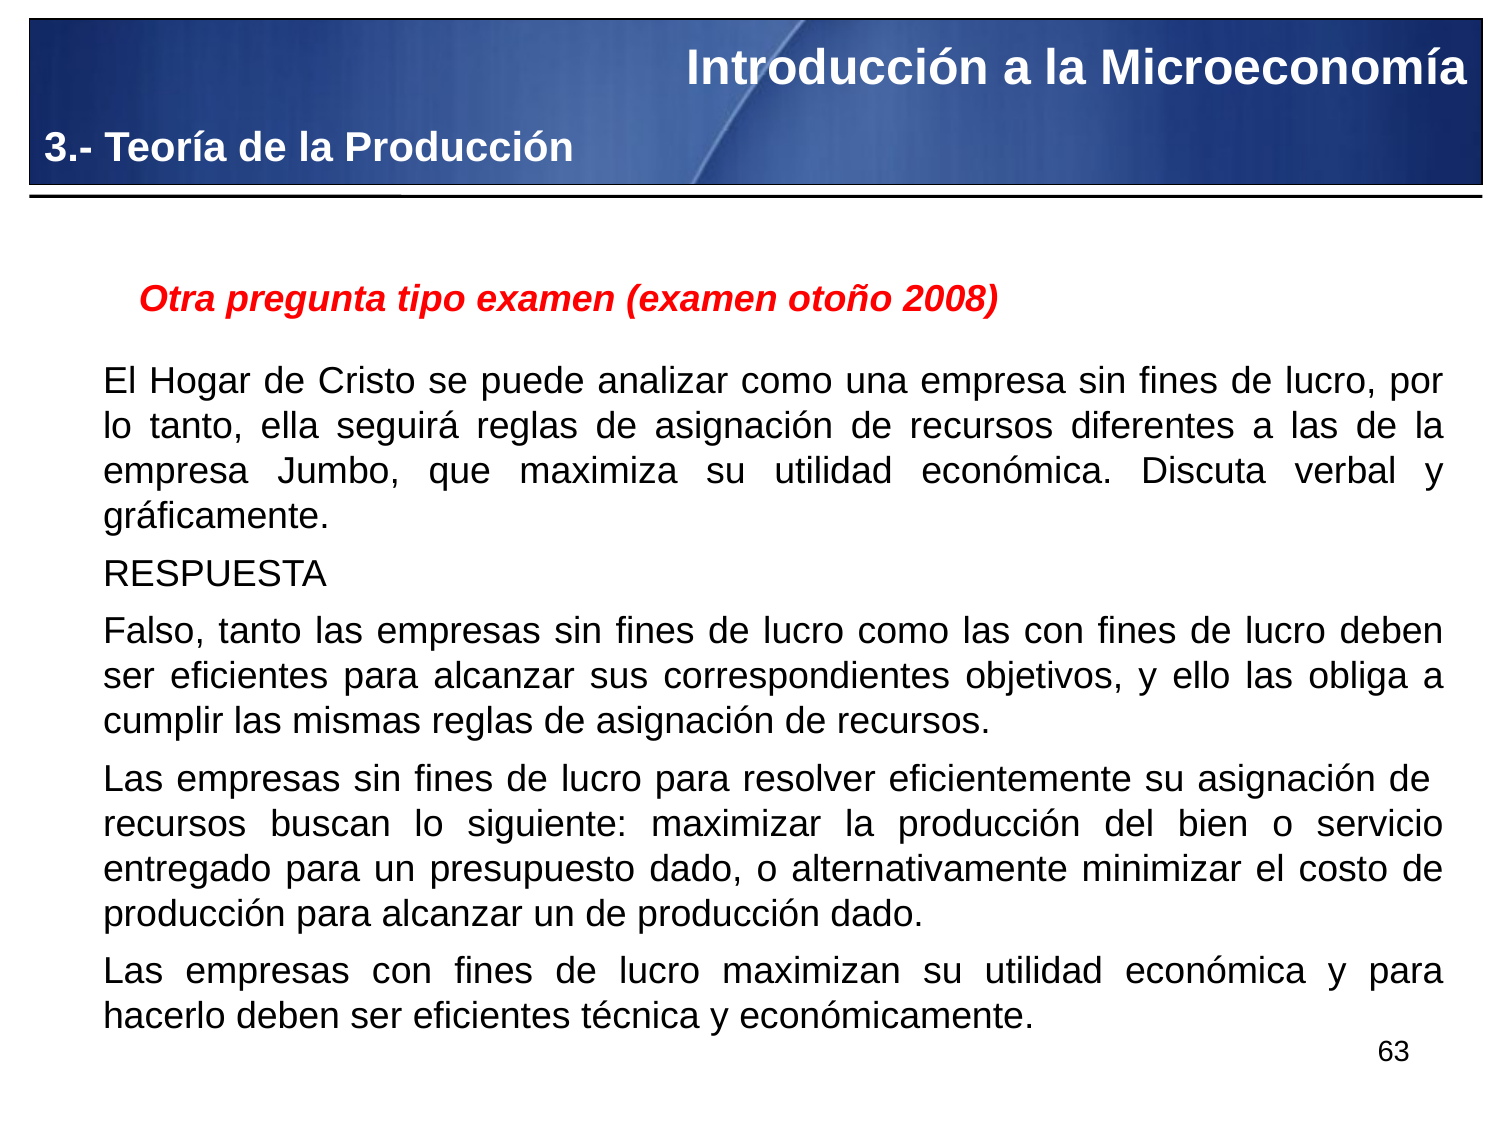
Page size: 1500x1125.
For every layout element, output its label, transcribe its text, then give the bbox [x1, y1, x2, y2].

text_box El Hogar de Cristo se puede analizar como una empresa sin fines de lucro, por lo tanto, ella seguirá reglas de asignación de recursos diferentes a las de la empresa Jumbo, que maximiza su utilidad económica. Discuta verbal y gráficamente. RESPUESTA Falso, tanto las empresas sin fines de lucro como las con fines de lucro deben ser eficientes para alcanzar sus correspondientes objetivos, y ello las obliga a cumplir las mismas reglas de asignación de recursos. Las empresas sin fines de lucro para resolver eficientemente su asignación de recursos buscan lo siguiente: maximizar la producción del bien o servicio entregado para un presupuesto dado, o alternativamente minimizar el costo de producción para alcanzar un de producción dado. Las empresas con fines de lucro maximizan su utilidad económica y para hacerlo deben ser eficientes técnica y económicamente. [88, 348, 1459, 1044]
text_box Otra pregunta tipo examen (examen otoño 2008) [123, 266, 1247, 326]
text_box [29, 19, 1483, 185]
text_box 3.- Teoría de la Producción [29, 112, 632, 178]
text_box Introducción a la Microeconomía [608, 26, 1483, 102]
slide_number 63 [1074, 1044, 1426, 1103]
